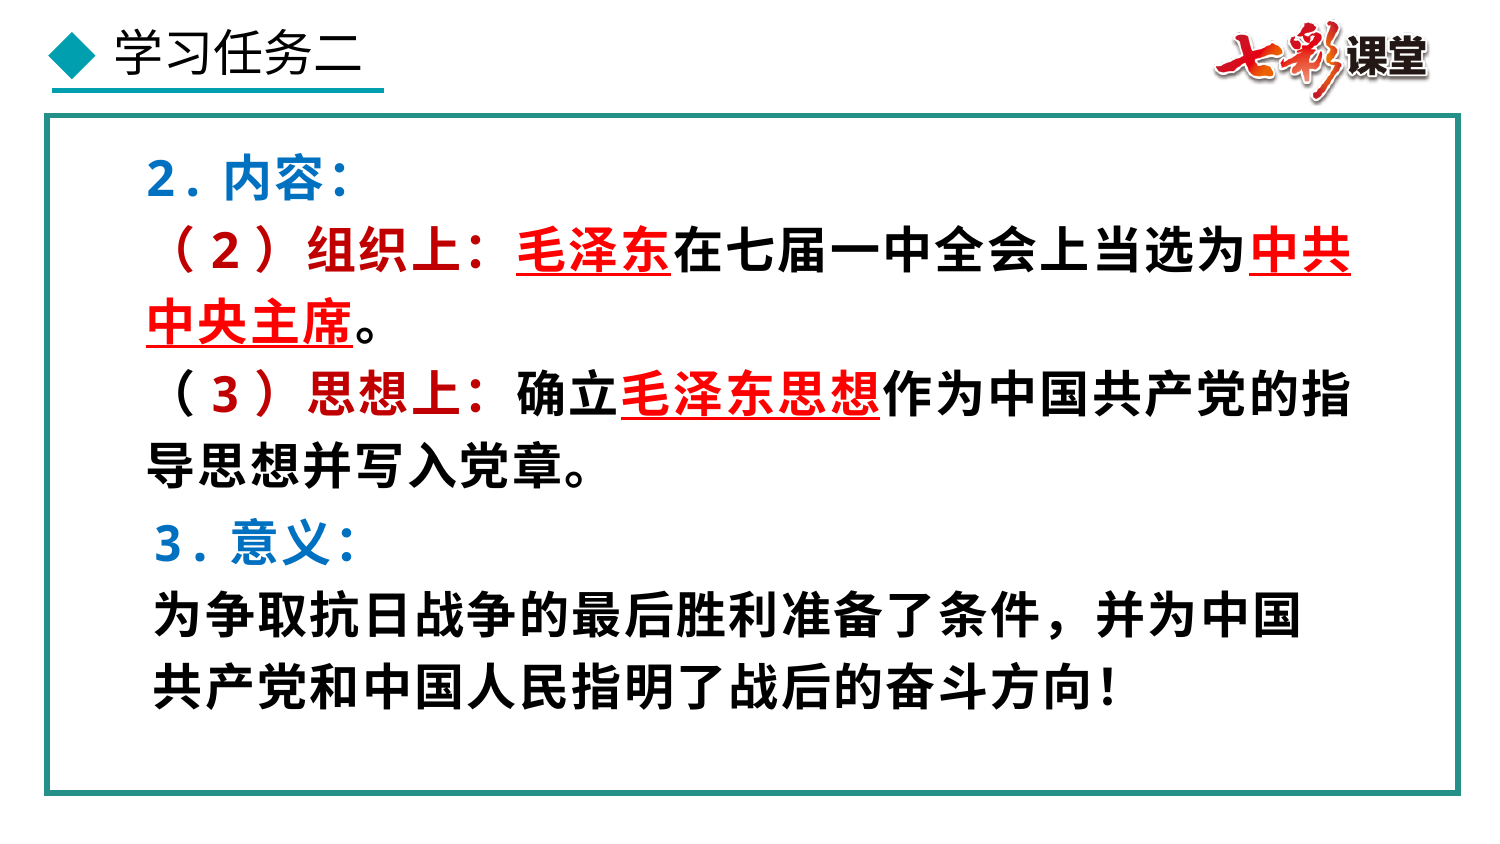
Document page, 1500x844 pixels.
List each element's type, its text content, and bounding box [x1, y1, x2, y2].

picture [1210, 15, 1434, 106]
text_box 2.内容： （2）组织上：毛泽东在七届一中全会上当选为中共 中央主席。 （3）思想上：确立毛泽东思想作为中国共产党的指 导思想并写入党章。 [130, 127, 1402, 503]
text_box 3.意义： 为争取抗日战争的最后胜利准备了条件，并为中国 共产党和中国人民指明了战后的奋斗方向！ [141, 493, 1434, 721]
